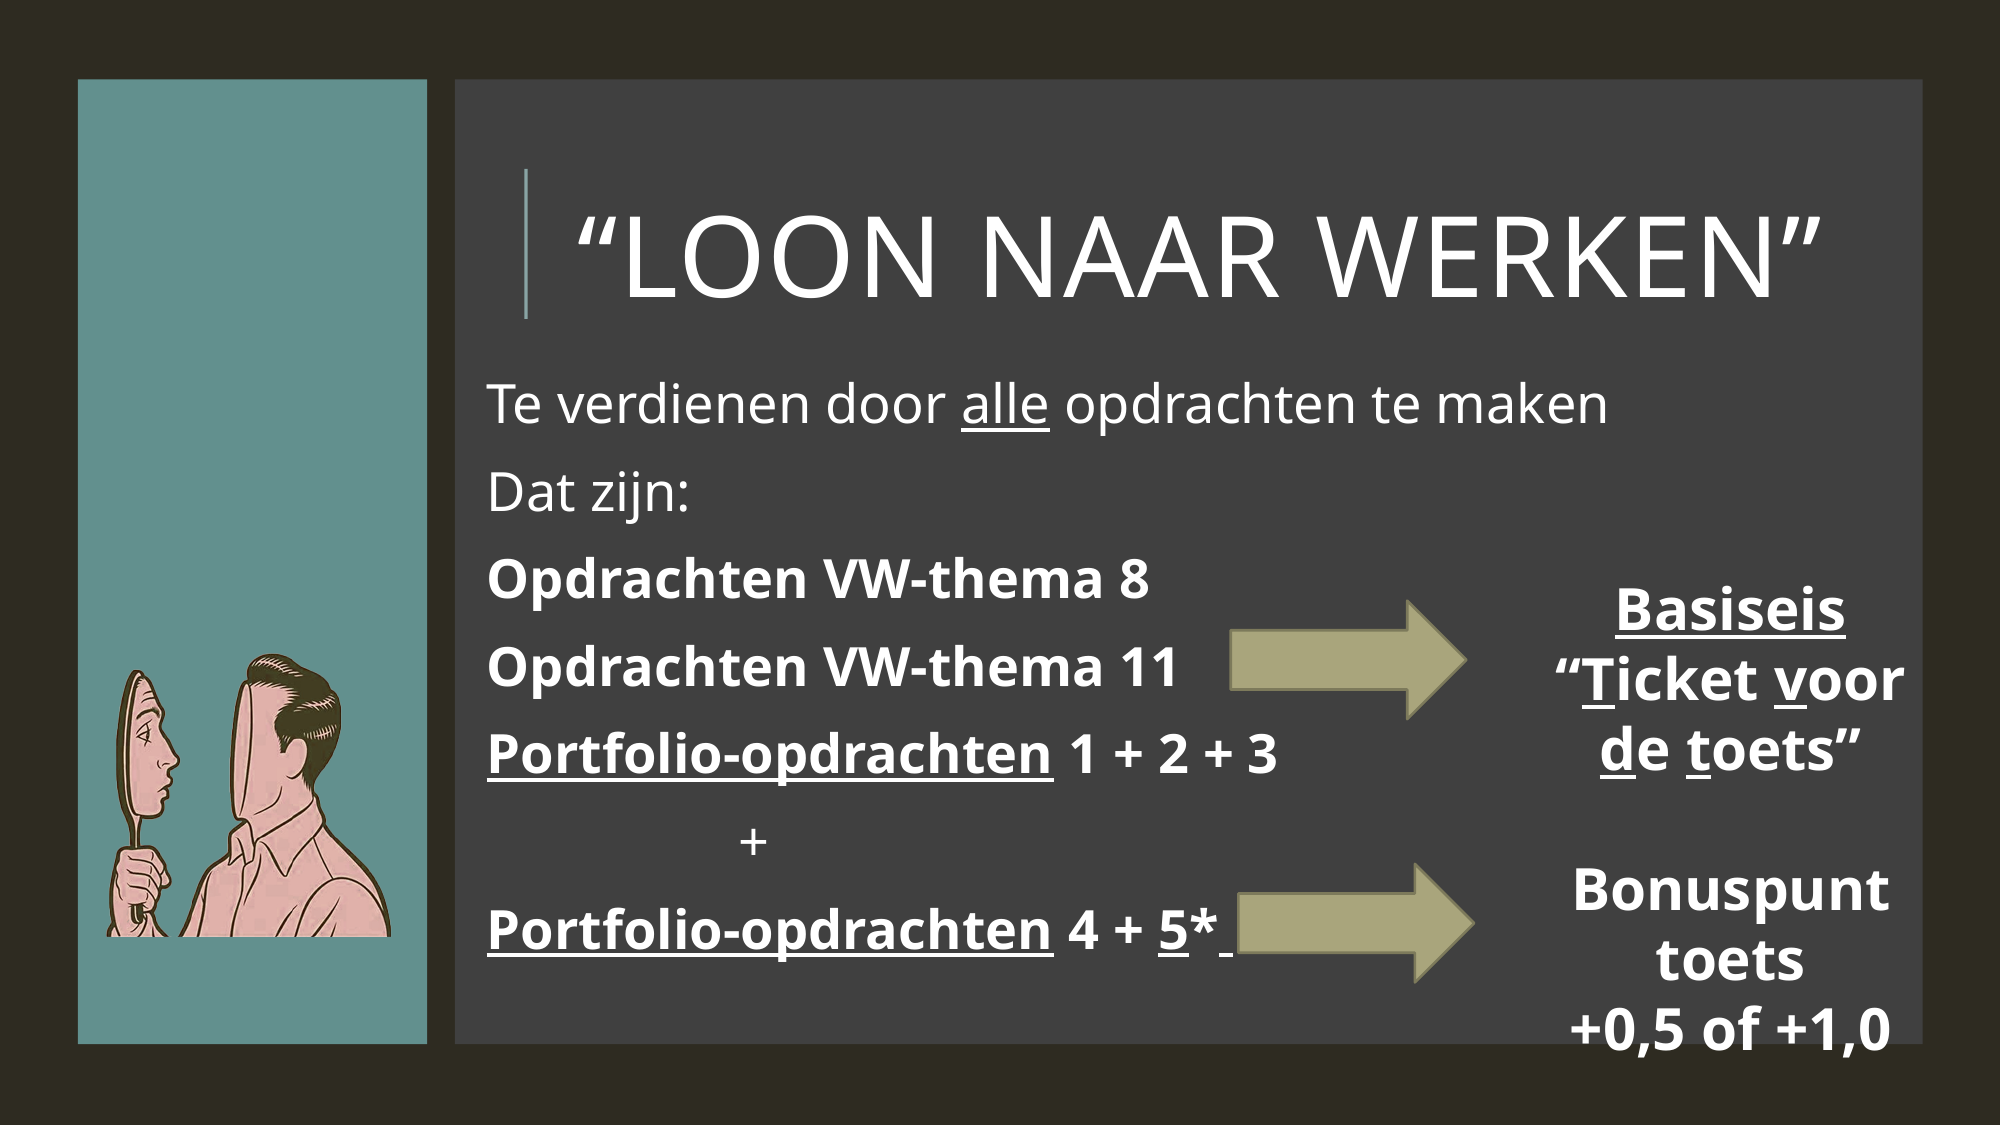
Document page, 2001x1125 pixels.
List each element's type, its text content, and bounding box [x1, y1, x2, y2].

picture [90, 640, 394, 937]
list Te verdienen door alle opdrachten te maken Dat zijn: Opdrachten VW-thema 8 Opdrachten VW-thema 11 Portfolio-opdrachten 1 + 2 + 3 + Portfolio-opdrachten 4 + 5* [479, 369, 1967, 1076]
text_box [1229, 599, 1468, 721]
text_box “Loon naar werken” [550, 142, 1851, 389]
text_box [0, 0, 2000, 1125]
text_box [1237, 862, 1476, 984]
text_box [77, 78, 428, 1045]
text_box [453, 78, 1924, 1045]
text_box Basiseis “Ticket voor de toets” Bonuspunt toets +0,5 of +1,0 [1500, 564, 1962, 1070]
